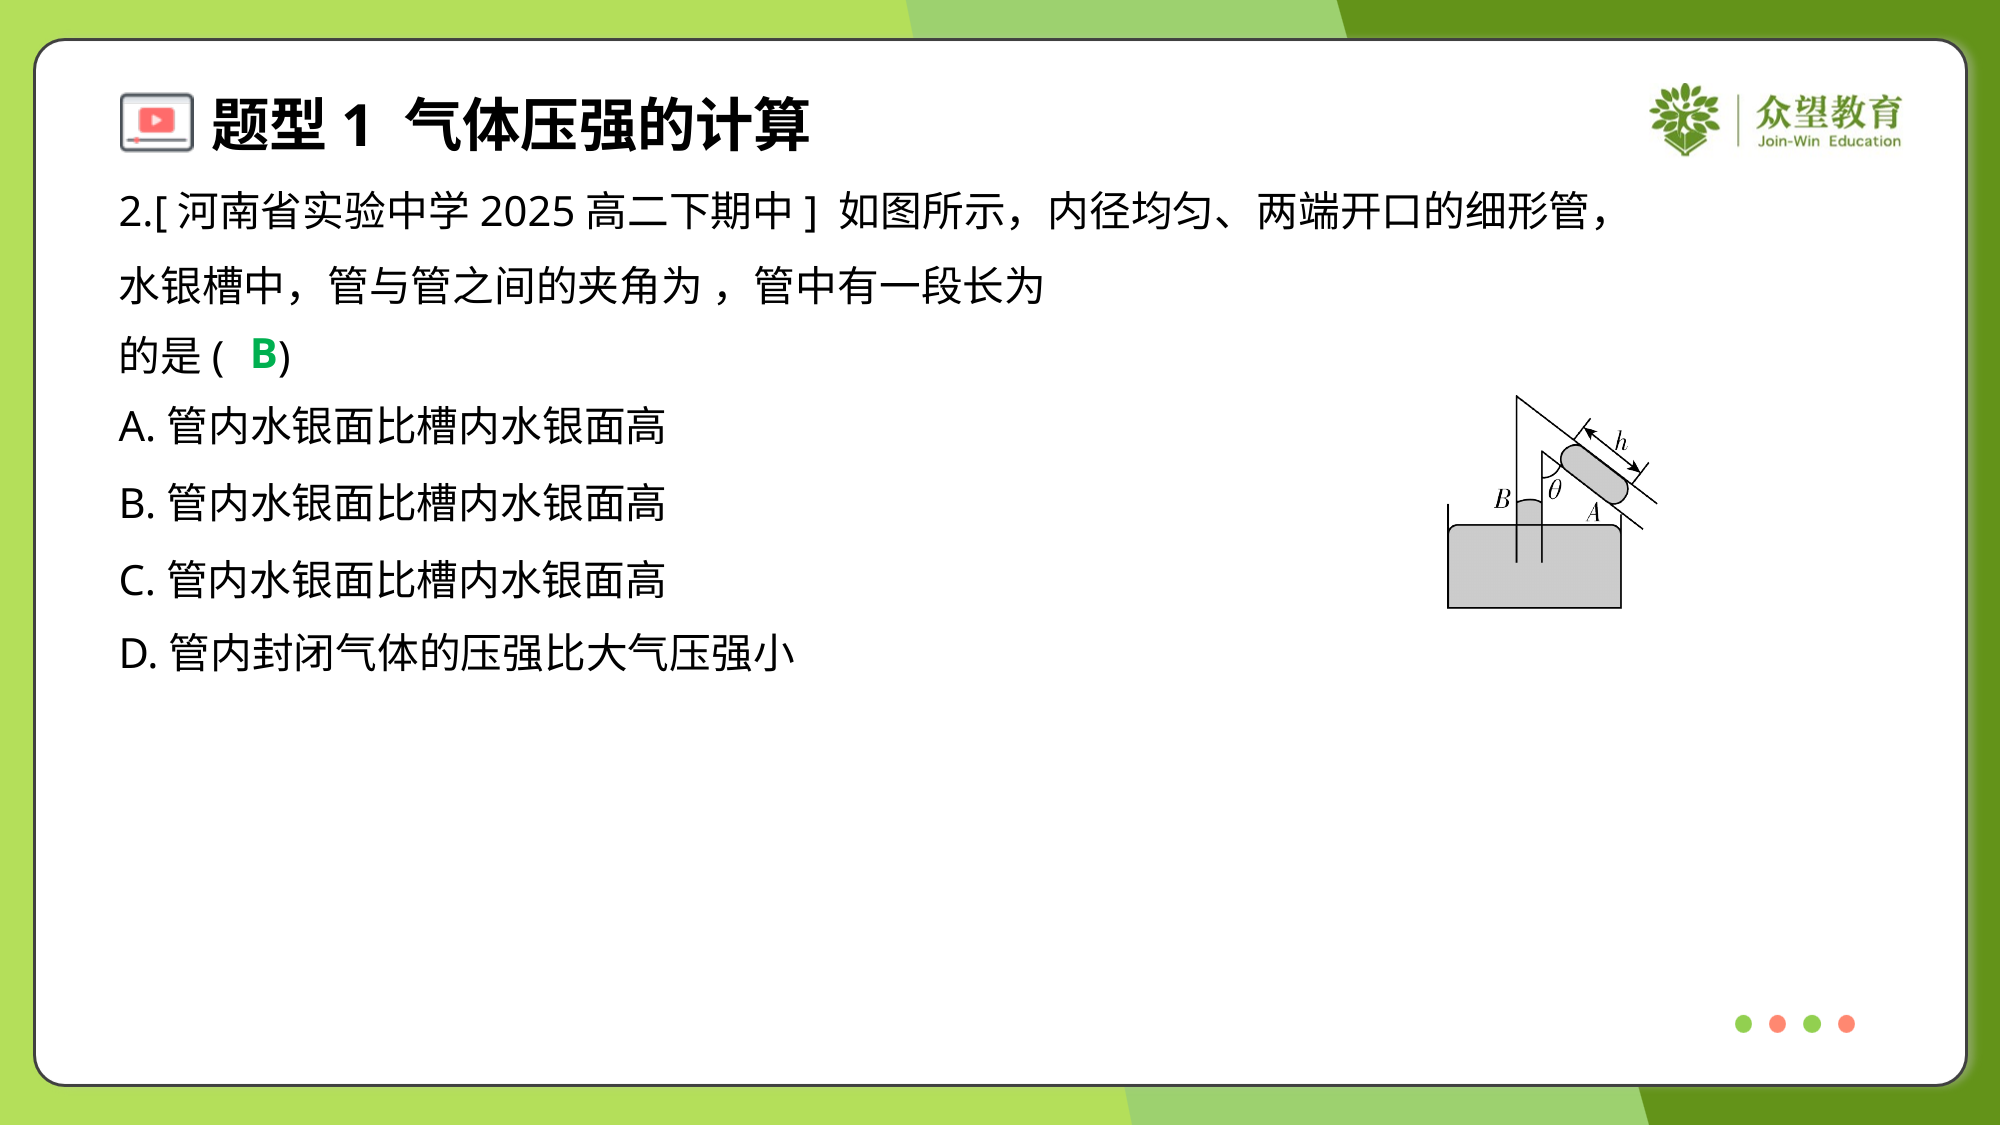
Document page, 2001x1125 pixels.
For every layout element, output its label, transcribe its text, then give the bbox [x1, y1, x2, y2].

picture [0, 0, 2000, 1125]
text_box B [234, 306, 294, 371]
